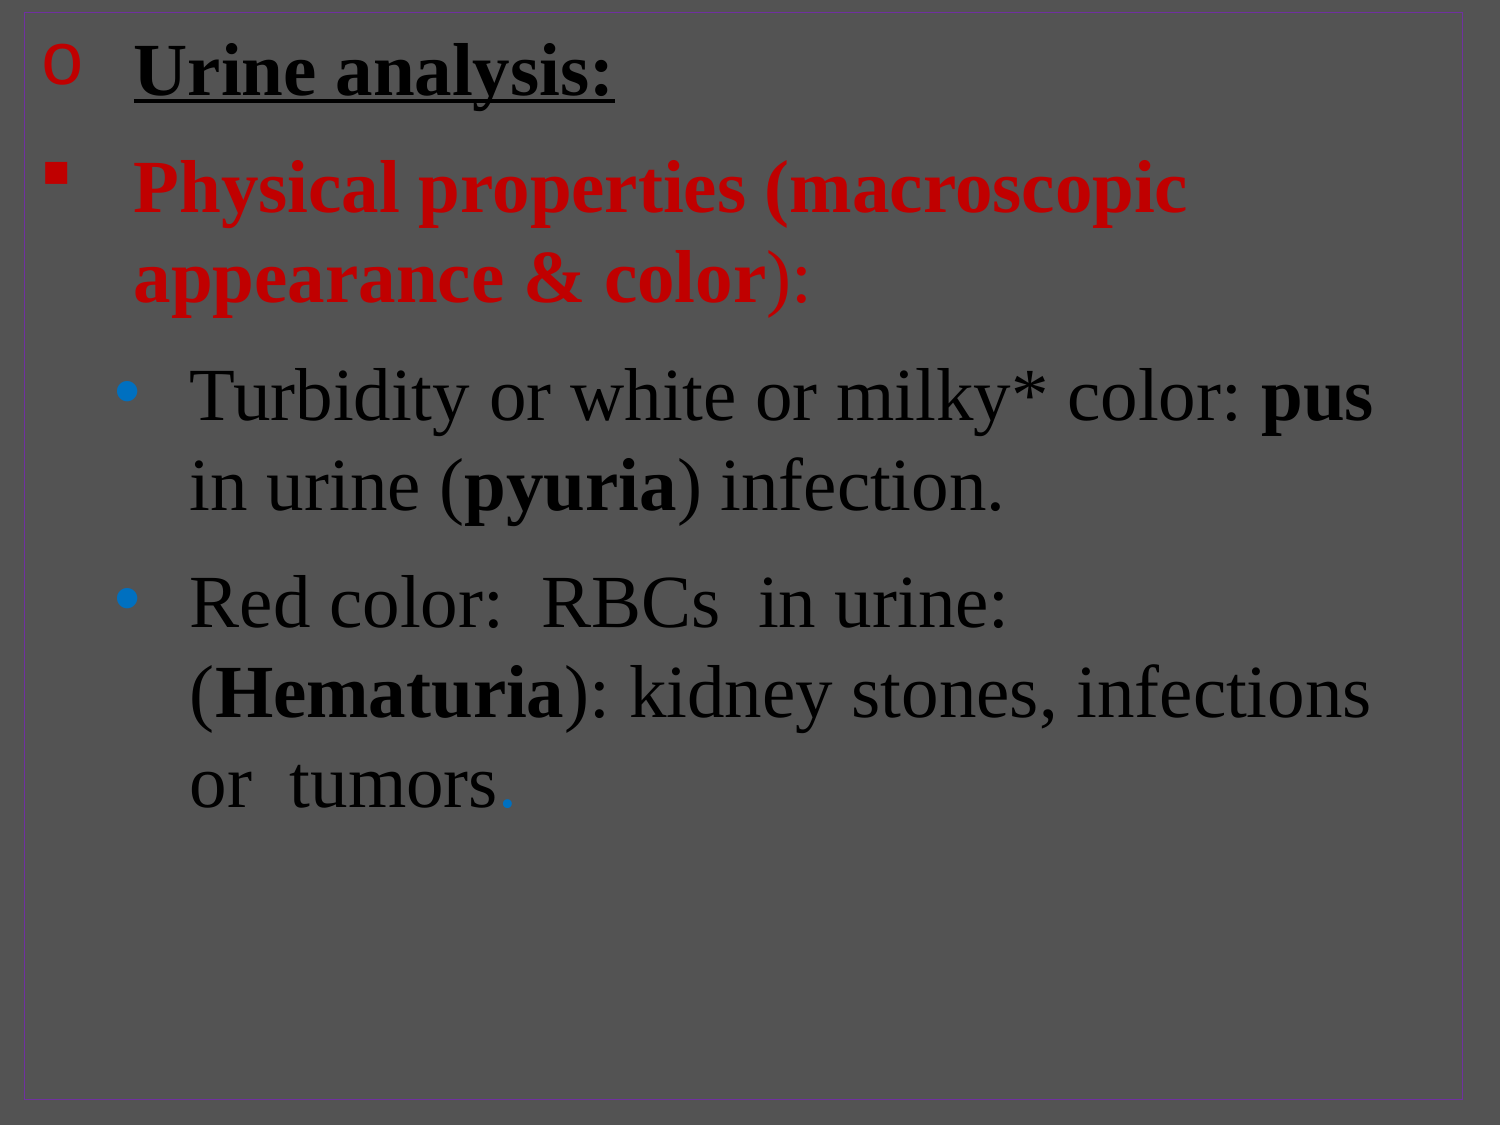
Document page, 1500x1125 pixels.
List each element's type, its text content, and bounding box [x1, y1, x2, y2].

subtitle Urine analysis: Physical properties (macroscopic appearance & color): Turbidity or white or milky* color: pus in urine (pyuria) infection. Red color: RBCs in urine: (Hematuria): kidney stones, infections or tumors. [24, 12, 1463, 1100]
